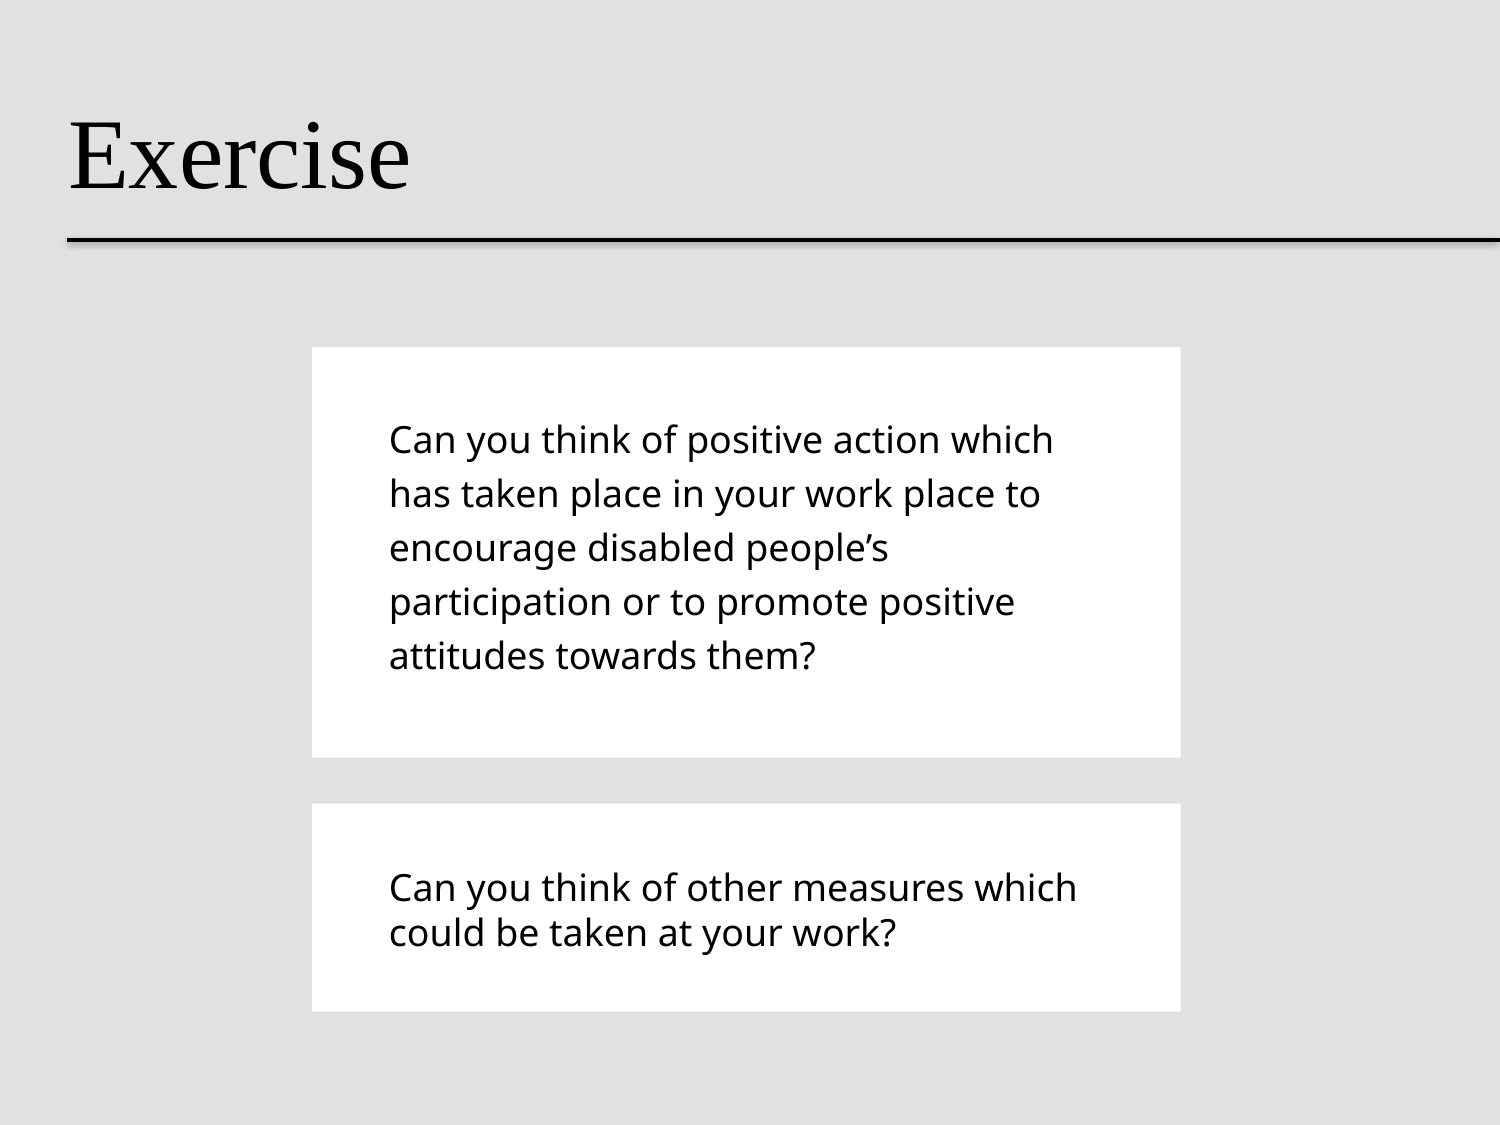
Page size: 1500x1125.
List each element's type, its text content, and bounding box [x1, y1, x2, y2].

text_box Exercise [53, 15, 1448, 304]
list Can you think of positive action which has taken place in your work place to encourage disabled people’s participation or to promote positive attitudes towards them? [312, 347, 1181, 758]
list Can you think of other measures which could be taken at your work? [312, 803, 1181, 1012]
